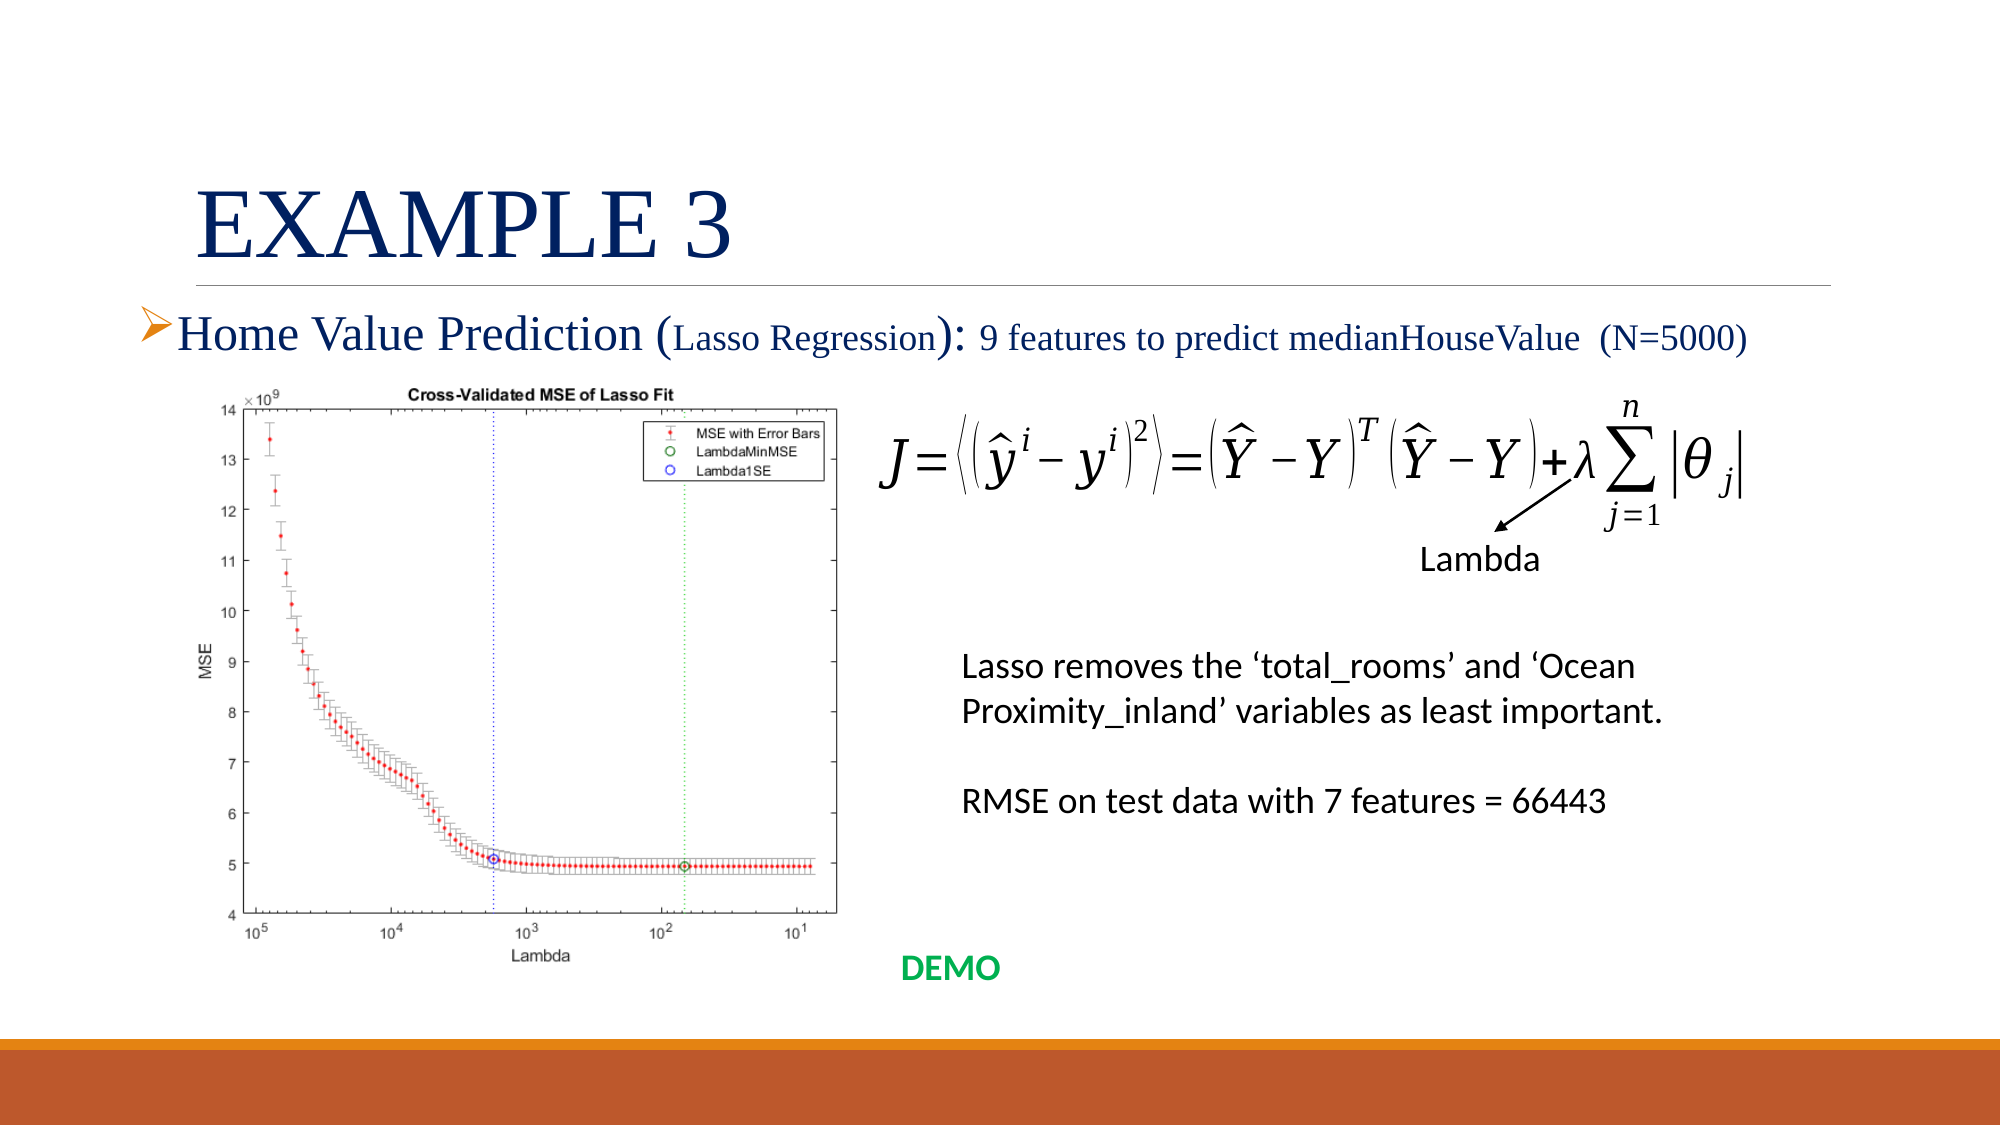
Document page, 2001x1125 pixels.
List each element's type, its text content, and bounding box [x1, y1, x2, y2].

picture [179, 362, 876, 983]
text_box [1493, 478, 1572, 533]
title EXAMPLE 3 [180, 47, 1830, 285]
text_box Lambda [1405, 526, 1598, 587]
text_box Lasso removes the ‘total_rooms’ and ‘Ocean Proximity_inland’ variables as least important. RMSE on test data with 7 features = 66443 [946, 633, 1830, 829]
list Home Value Prediction (Lasso Regression): 9 features to predict medianHouseValue (N=5000) [137, 299, 1863, 1046]
text_box DEMO [886, 935, 1142, 996]
